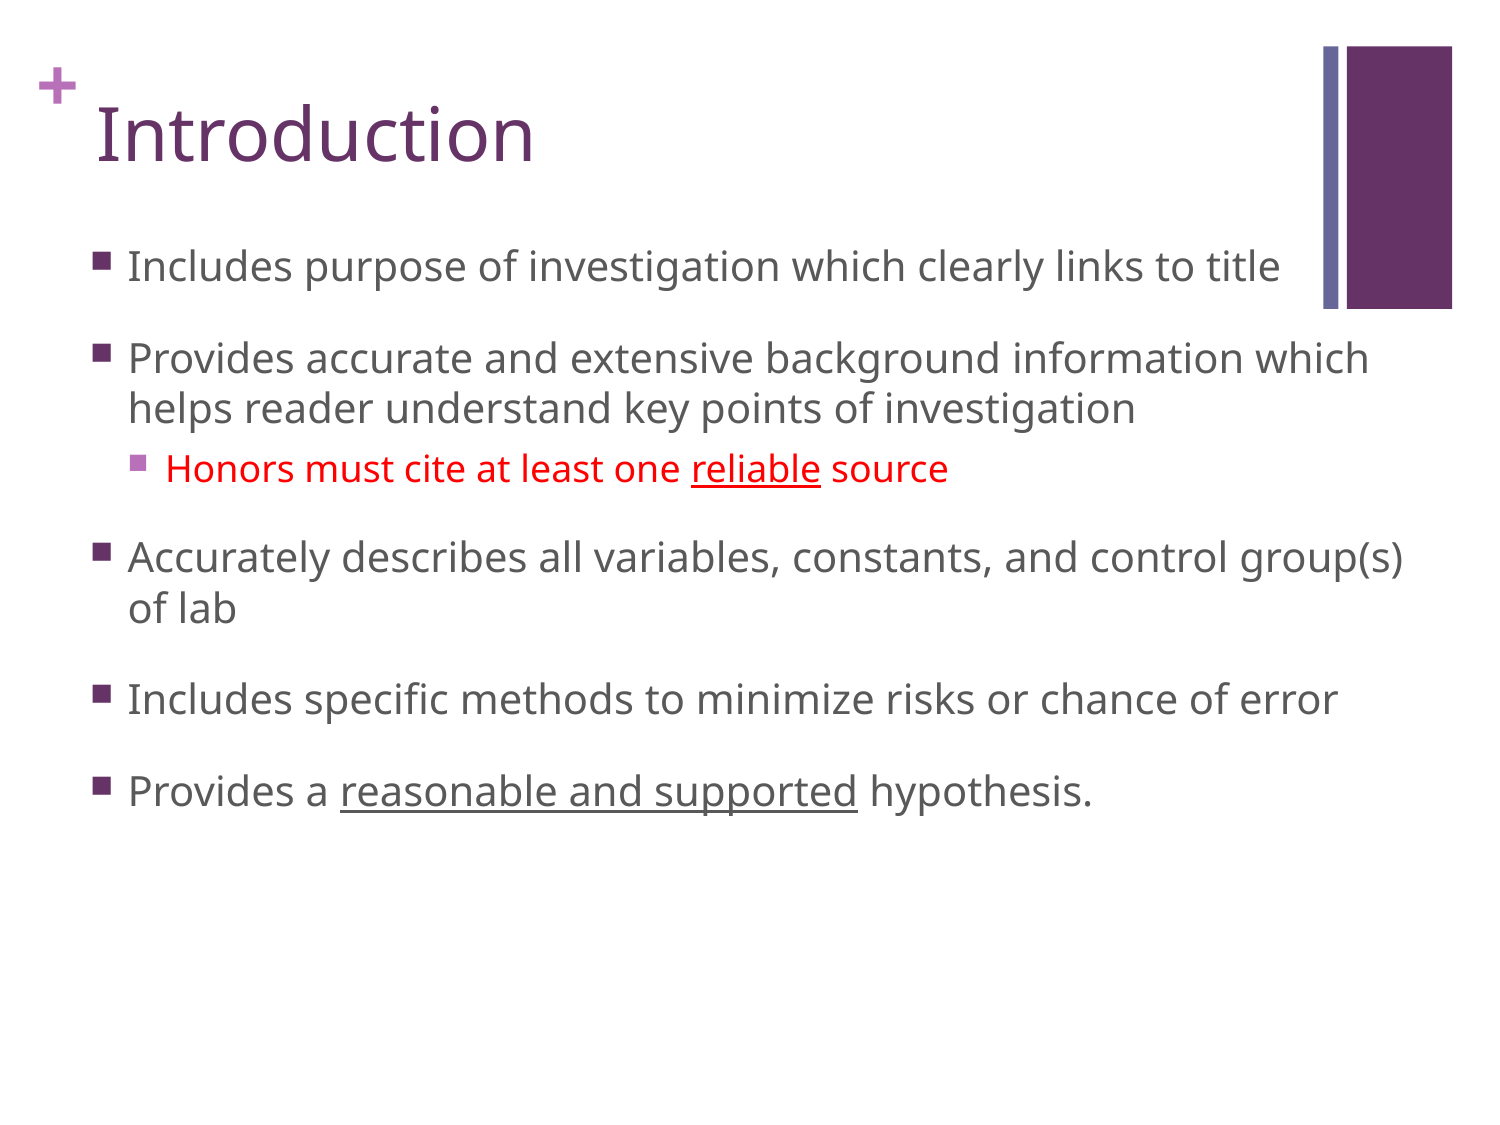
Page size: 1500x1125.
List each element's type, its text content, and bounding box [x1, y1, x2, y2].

title Introduction [81, 79, 1322, 232]
list Includes purpose of investigation which clearly links to title Provides accurate and extensive background information which helps reader understand key points of investigation Honors must cite at least one reliable source Accurately describes all variables, constants, and control group(s) of lab Includes specific methods to minimize risks or chance of error Provides a reasonable and supported hypothesis. [75, 232, 1459, 1026]
